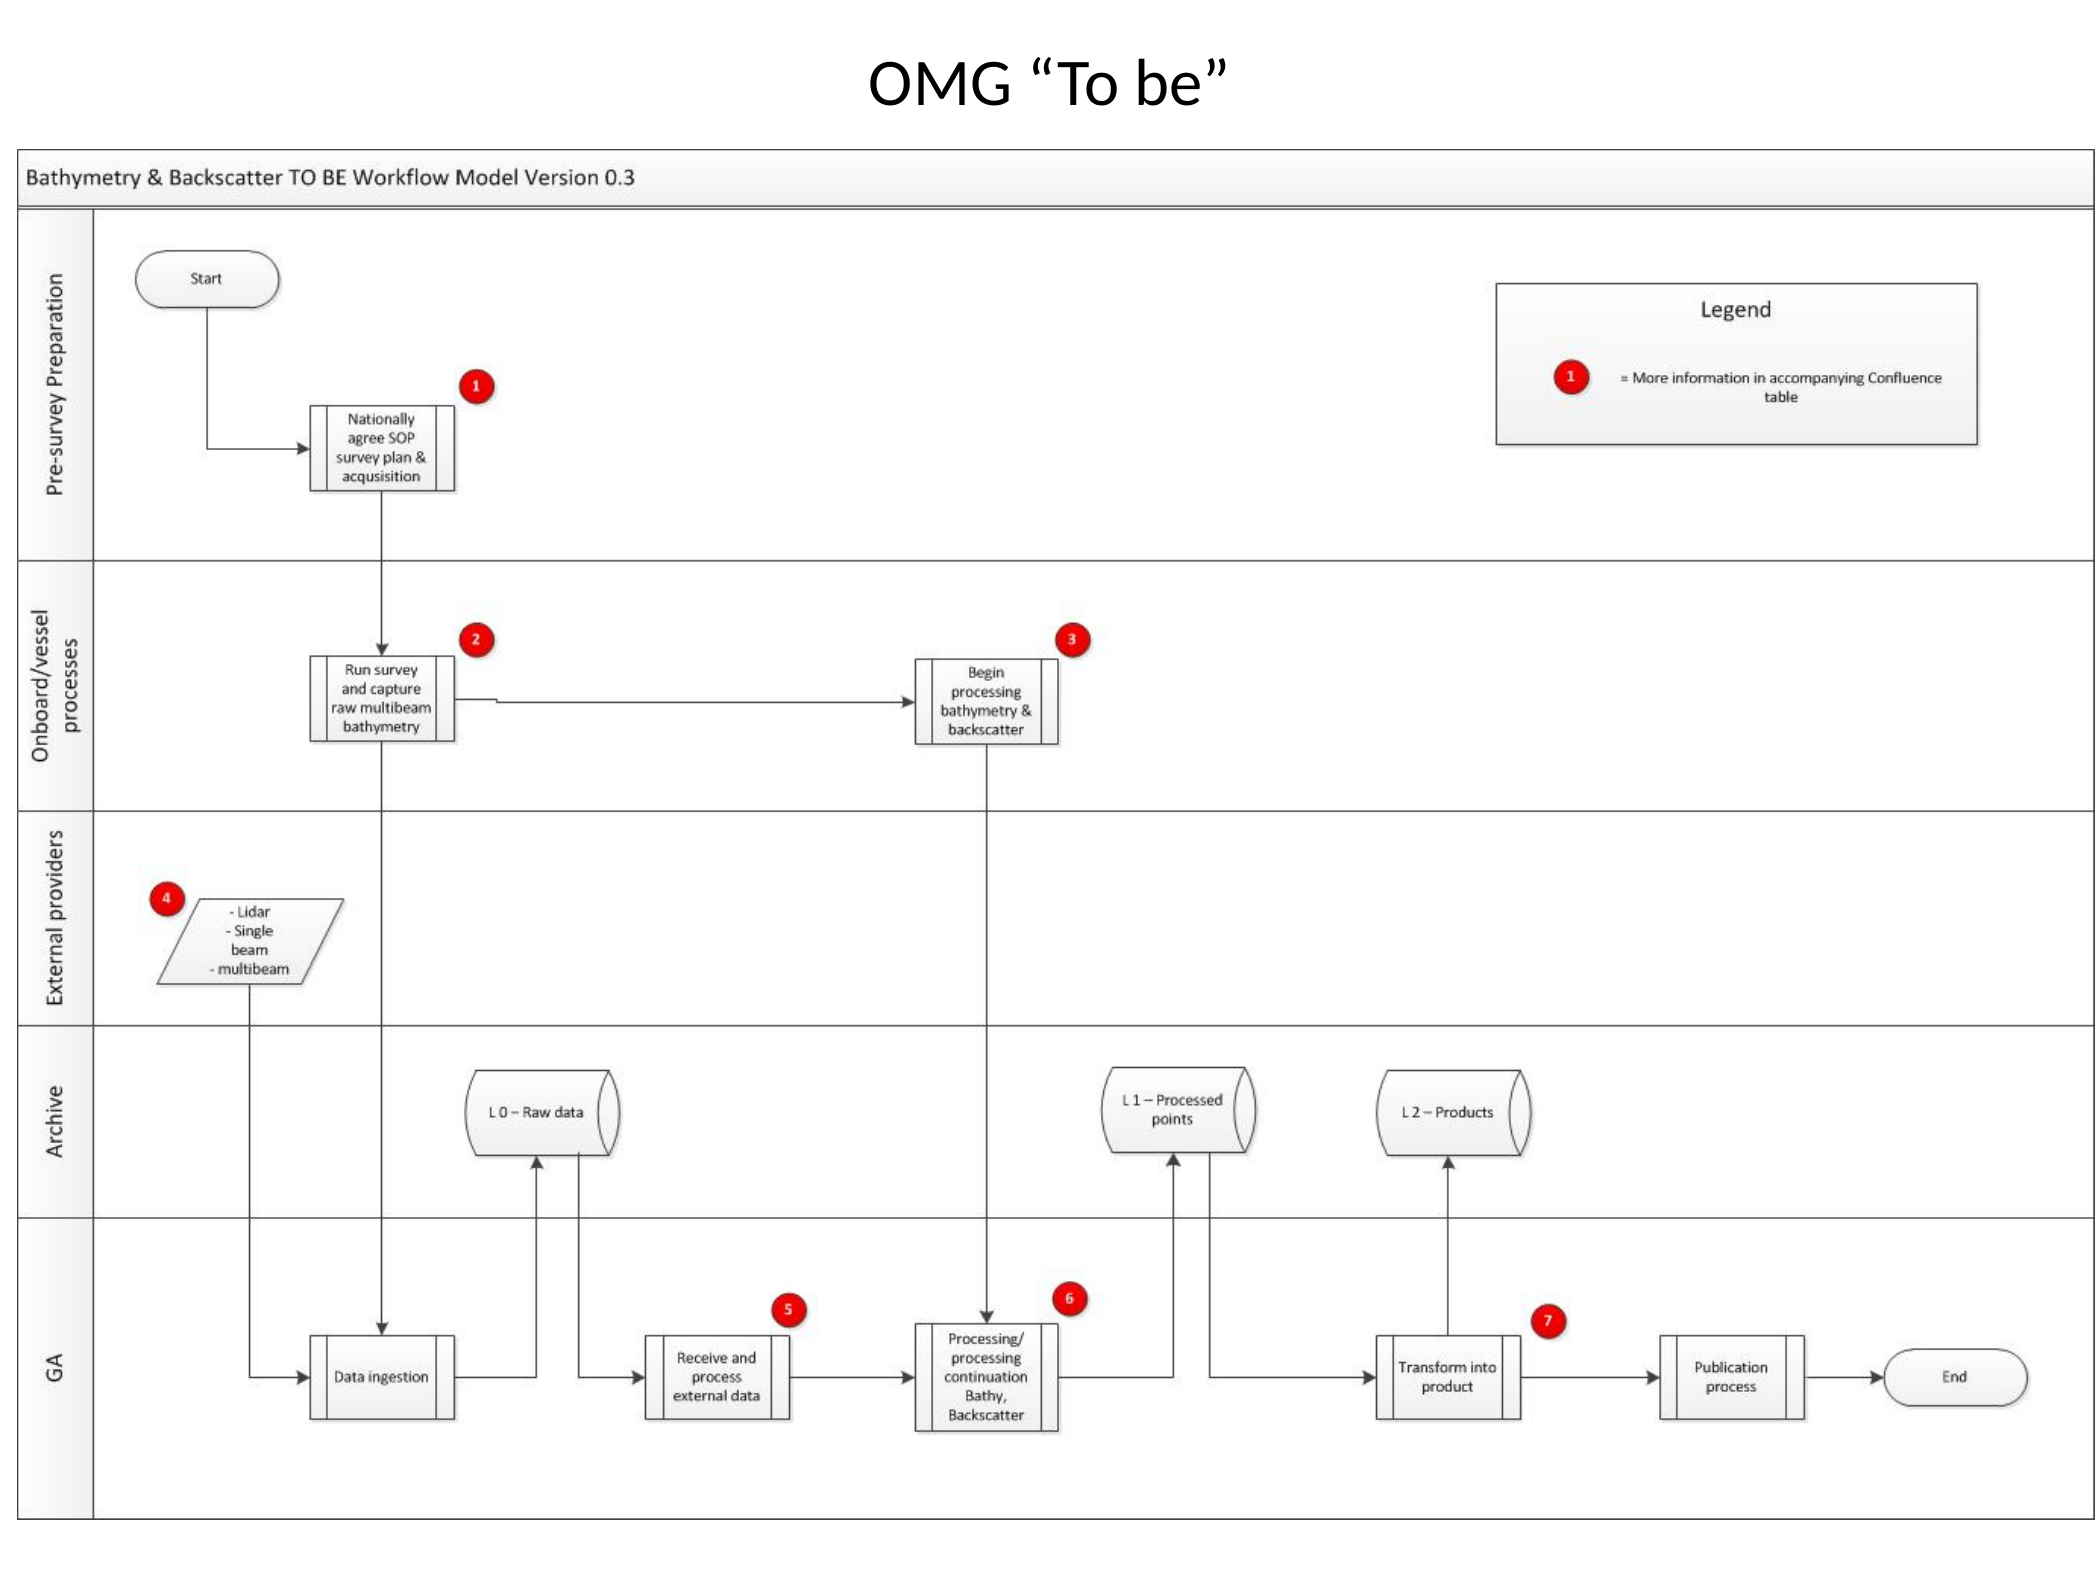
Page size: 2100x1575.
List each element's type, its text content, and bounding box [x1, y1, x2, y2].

title OMG “To be” [105, 7, 1995, 148]
picture [17, 149, 2096, 1521]
